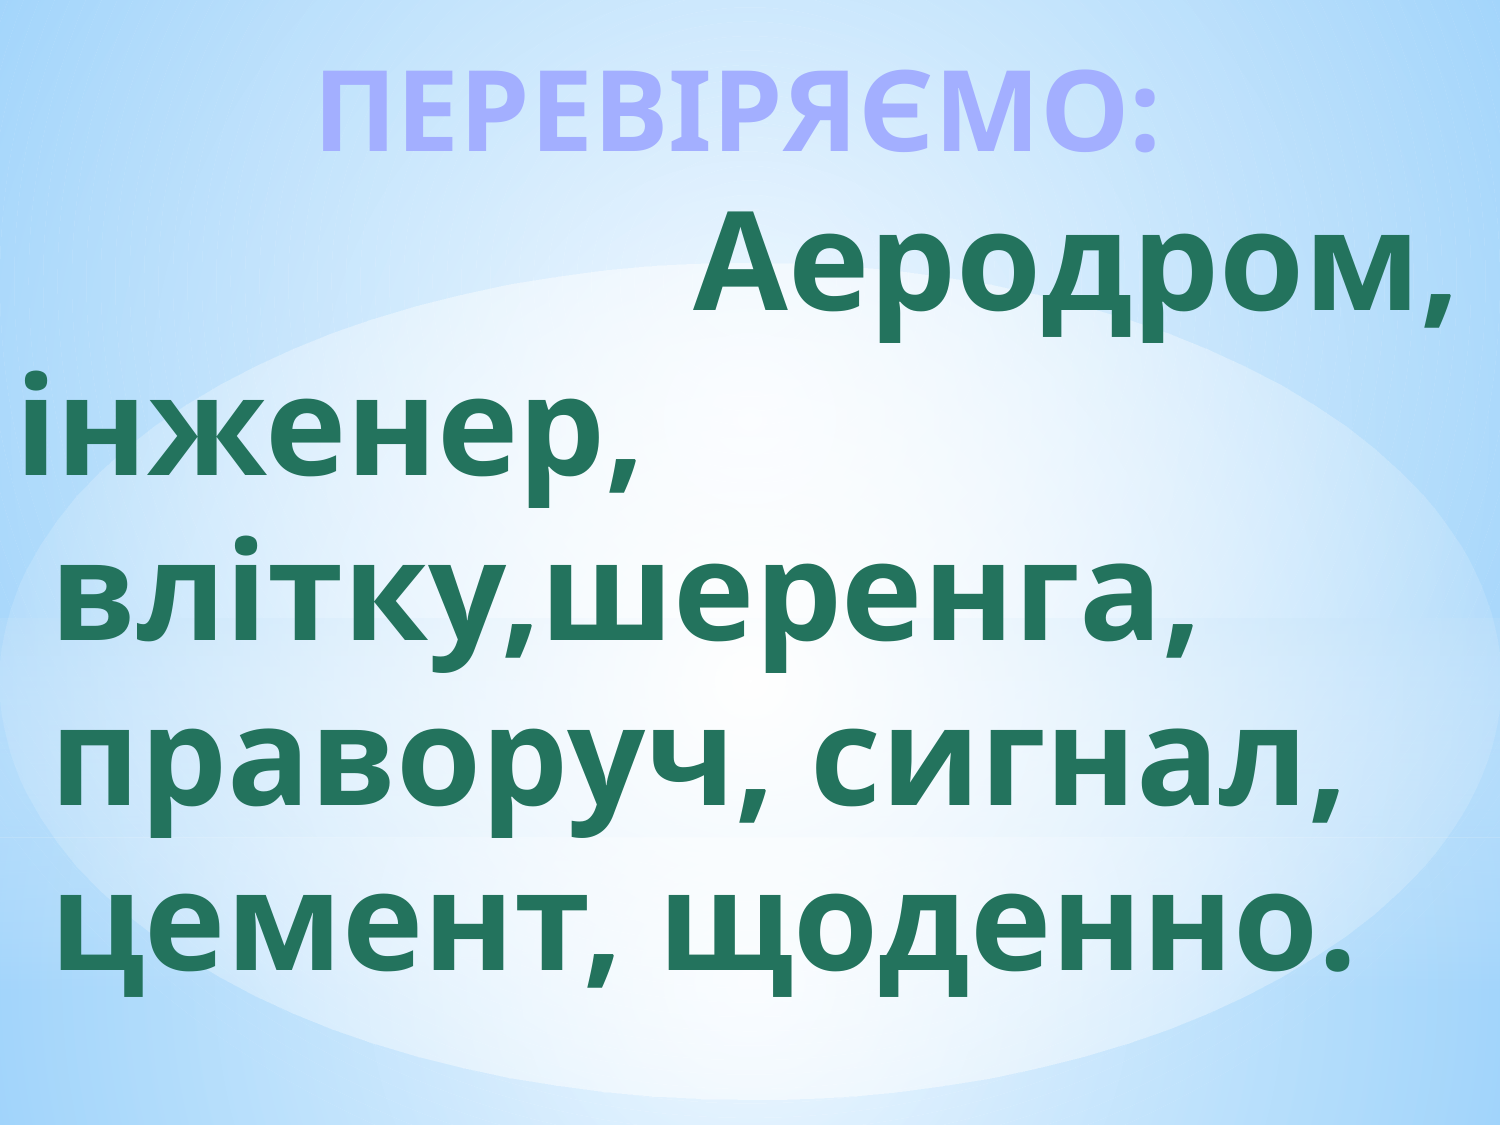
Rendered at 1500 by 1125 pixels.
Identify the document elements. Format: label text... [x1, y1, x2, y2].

text_box ПЕРЕВІРЯЄМО: Аеродром, інженер, влітку,шеренга, праворуч, сигнал, цемент, щоденно. [0, 30, 1476, 1125]
